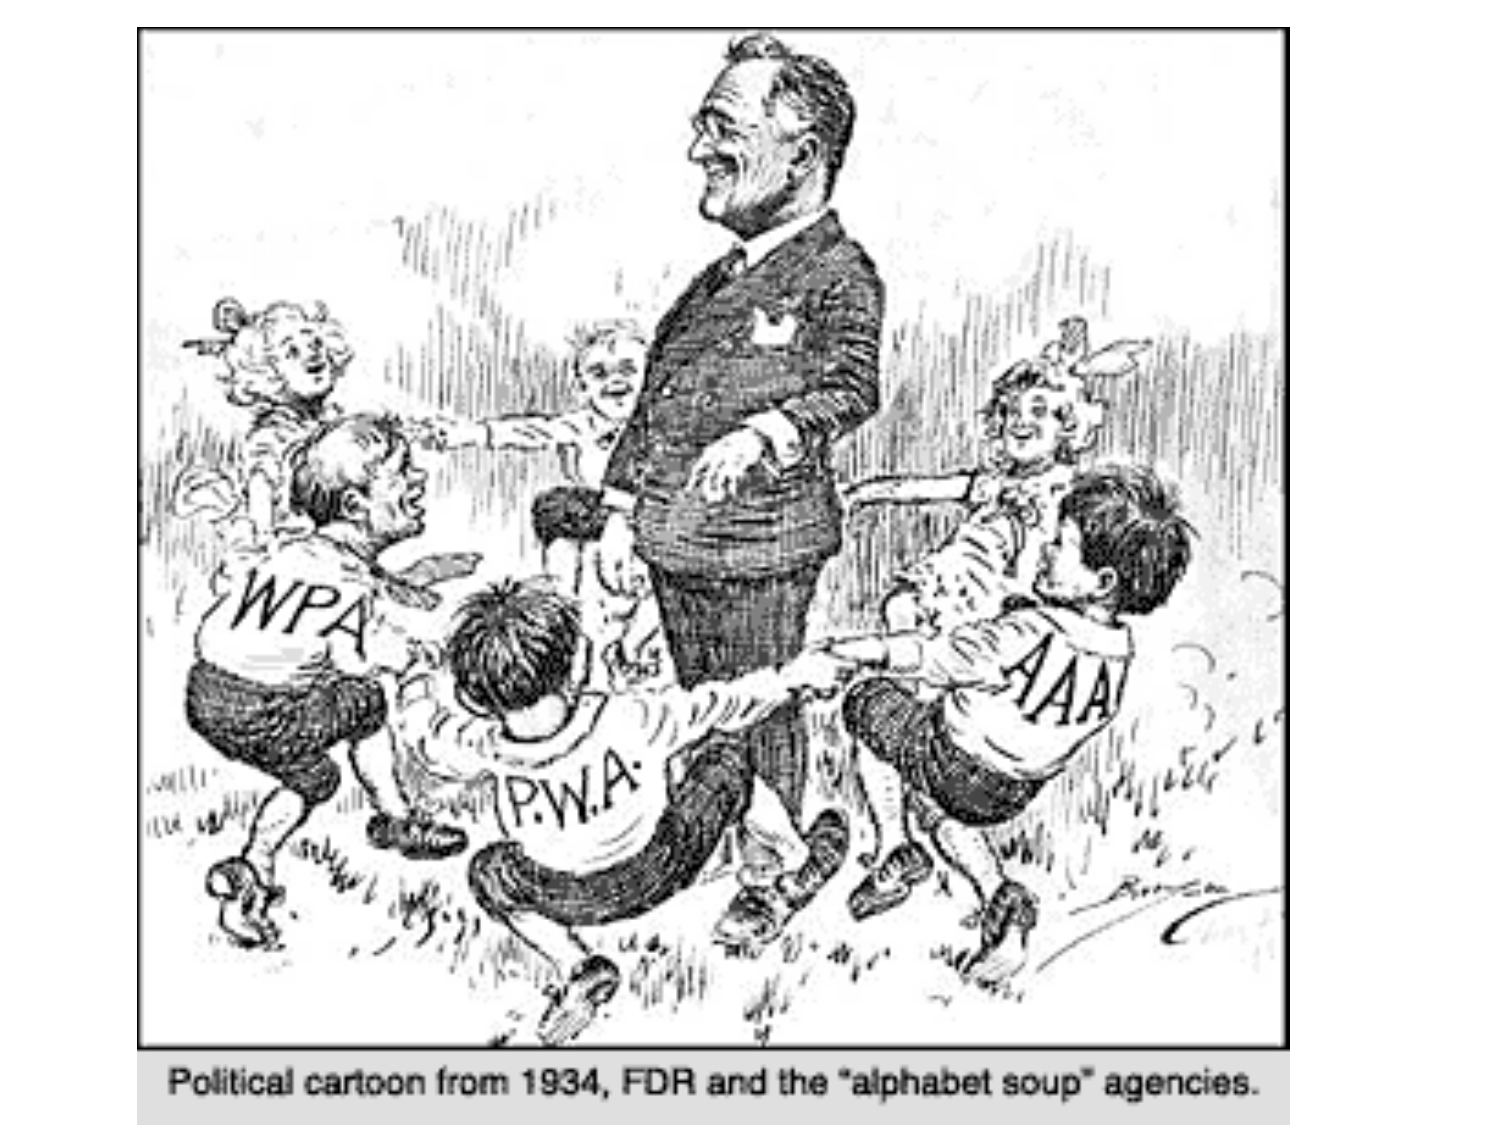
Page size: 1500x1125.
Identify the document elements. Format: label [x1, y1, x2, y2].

picture [136, 27, 1290, 1125]
